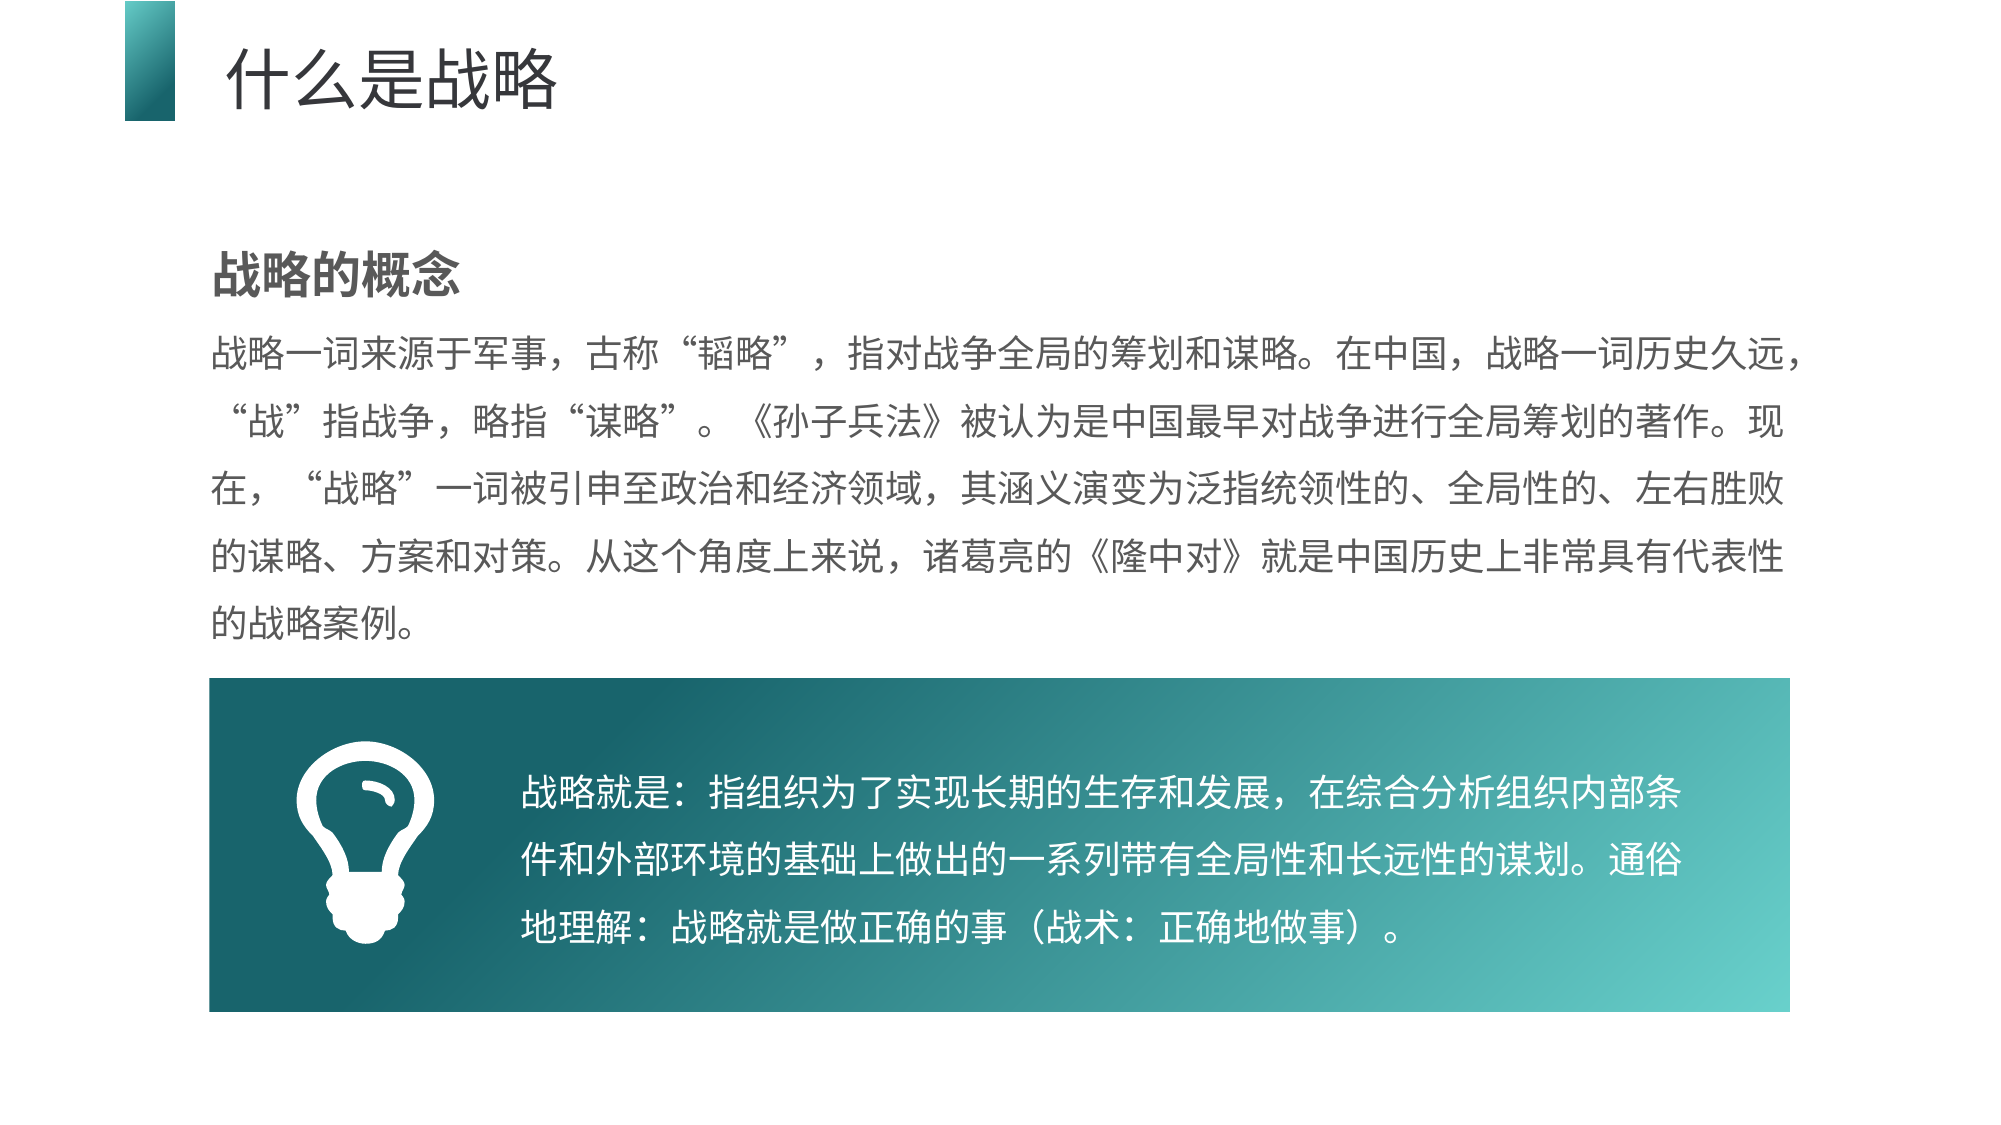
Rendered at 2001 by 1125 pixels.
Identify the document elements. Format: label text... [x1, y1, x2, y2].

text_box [209, 213, 1791, 717]
text_box [123, 0, 177, 123]
text_box 战略就是：指组织为了实现长期的生存和发展，在综合分析组织内部条件和外部环境的基础上做出的一系列带有全局性和长远性的谋划。通俗地理解：战略就是做正确的事（战术：正确地做事）。 [520, 746, 1704, 950]
text_box [208, 678, 1791, 1013]
text_box 什么是战略 [209, 30, 830, 125]
text_box [296, 741, 435, 944]
